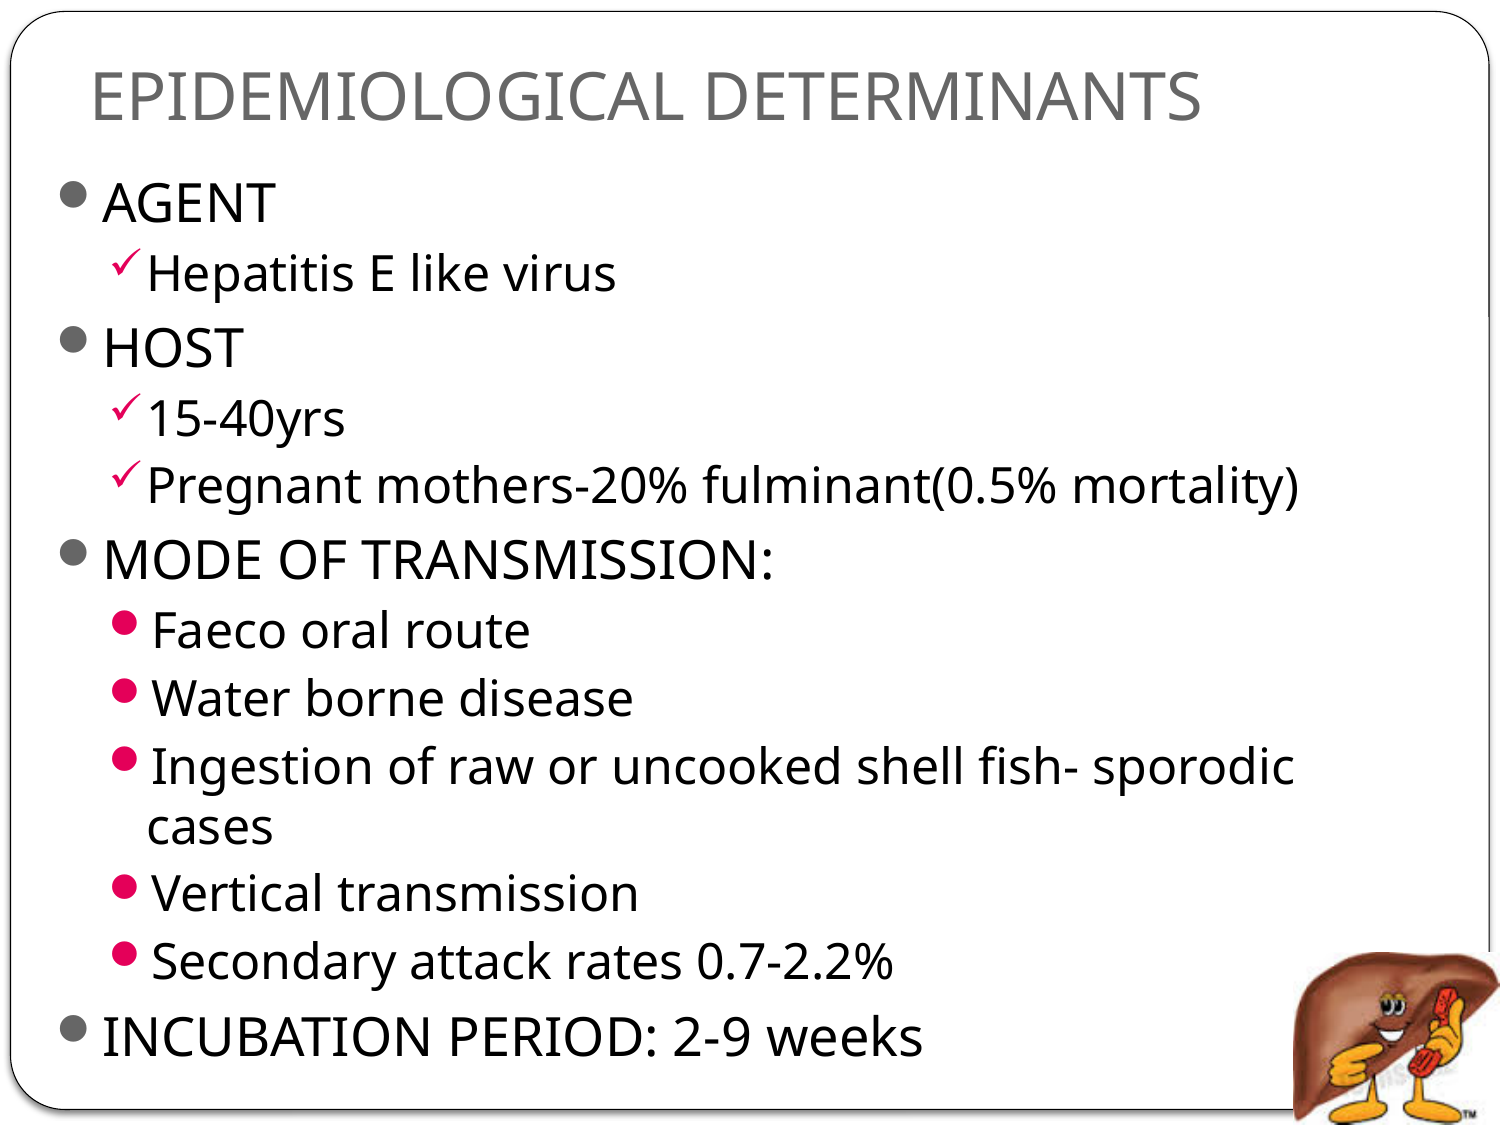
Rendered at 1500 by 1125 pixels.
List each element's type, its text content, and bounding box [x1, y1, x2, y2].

list AGENT Hepatitis E like virus HOST 15-40yrs Pregnant mothers-20% fulminant(0.5% mortality) MODE OF TRANSMISSION: Faeco oral route Water borne disease Ingestion of raw or uncooked shell fish- sporodic cases Vertical transmission Secondary attack rates 0.7-2.2% INCUBATION PERIOD: 2-9 weeks [41, 160, 1424, 1083]
title EPIDEMIOLOGICAL DETERMINANTS [75, 45, 1447, 149]
picture [1293, 951, 1500, 1125]
